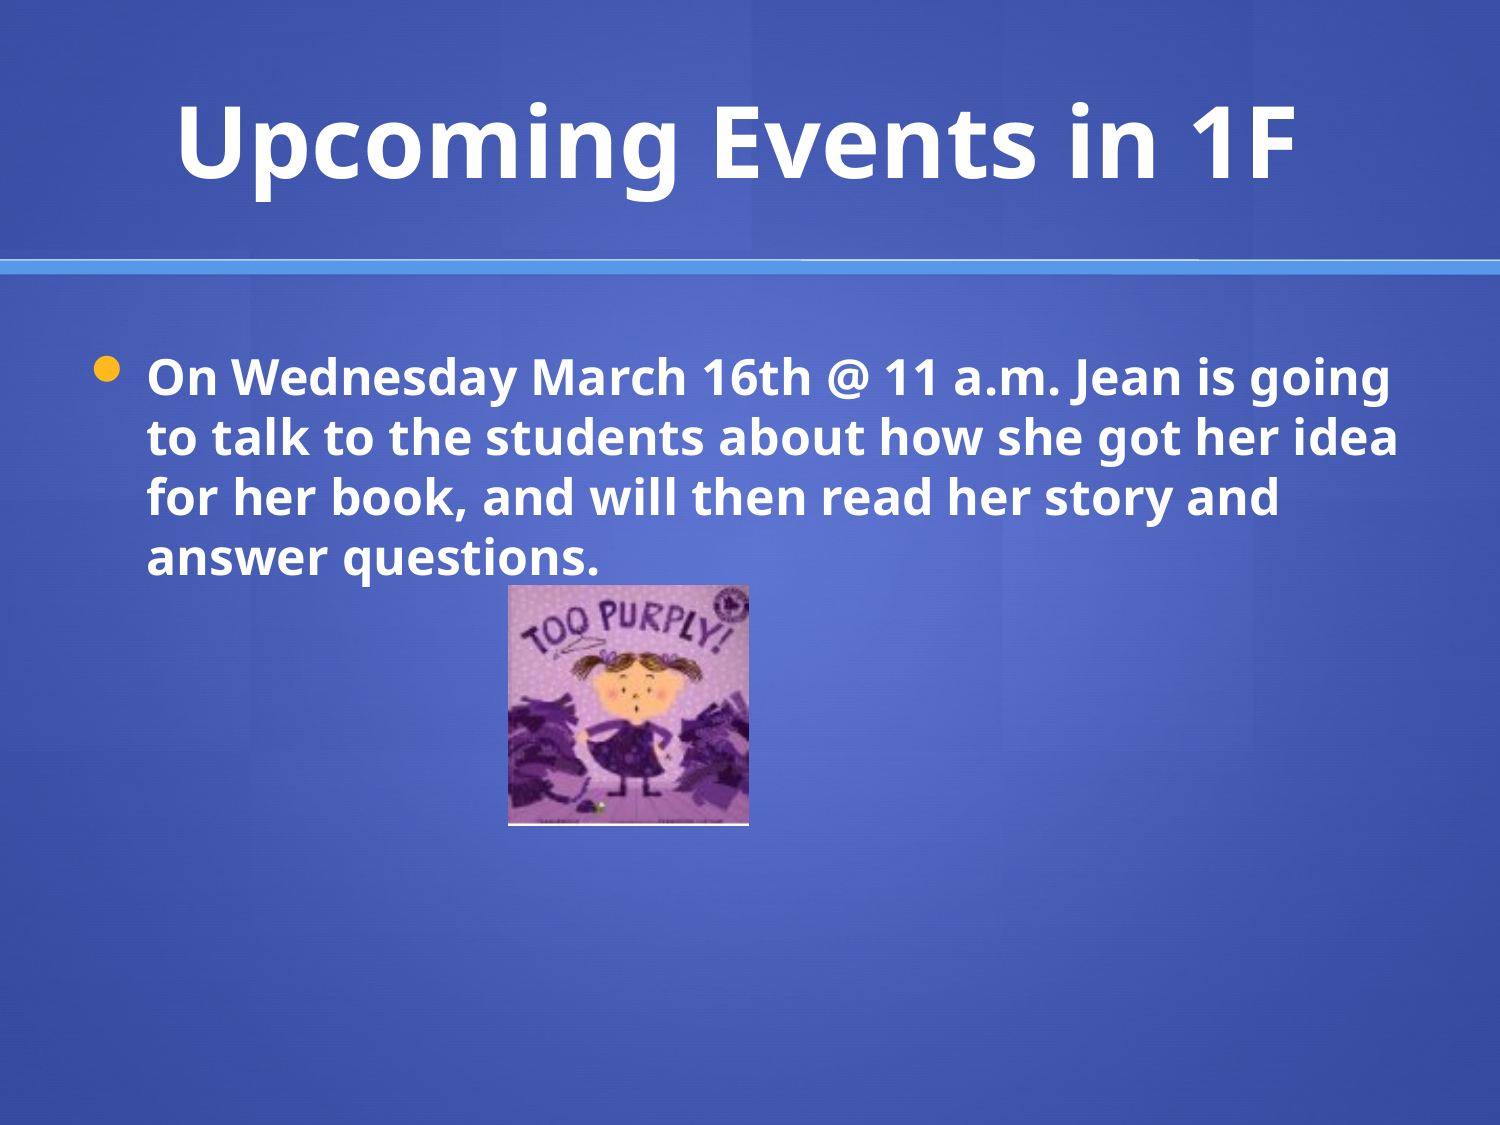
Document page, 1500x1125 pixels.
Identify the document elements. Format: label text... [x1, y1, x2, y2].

title Upcoming Events in 1F [75, 45, 1425, 233]
list On Wednesday March 16th @ 11 a.m. Jean is going to talk to the students about how she got her idea for her book, and will then read her story and answer questions. [75, 337, 1425, 988]
picture [507, 584, 750, 827]
